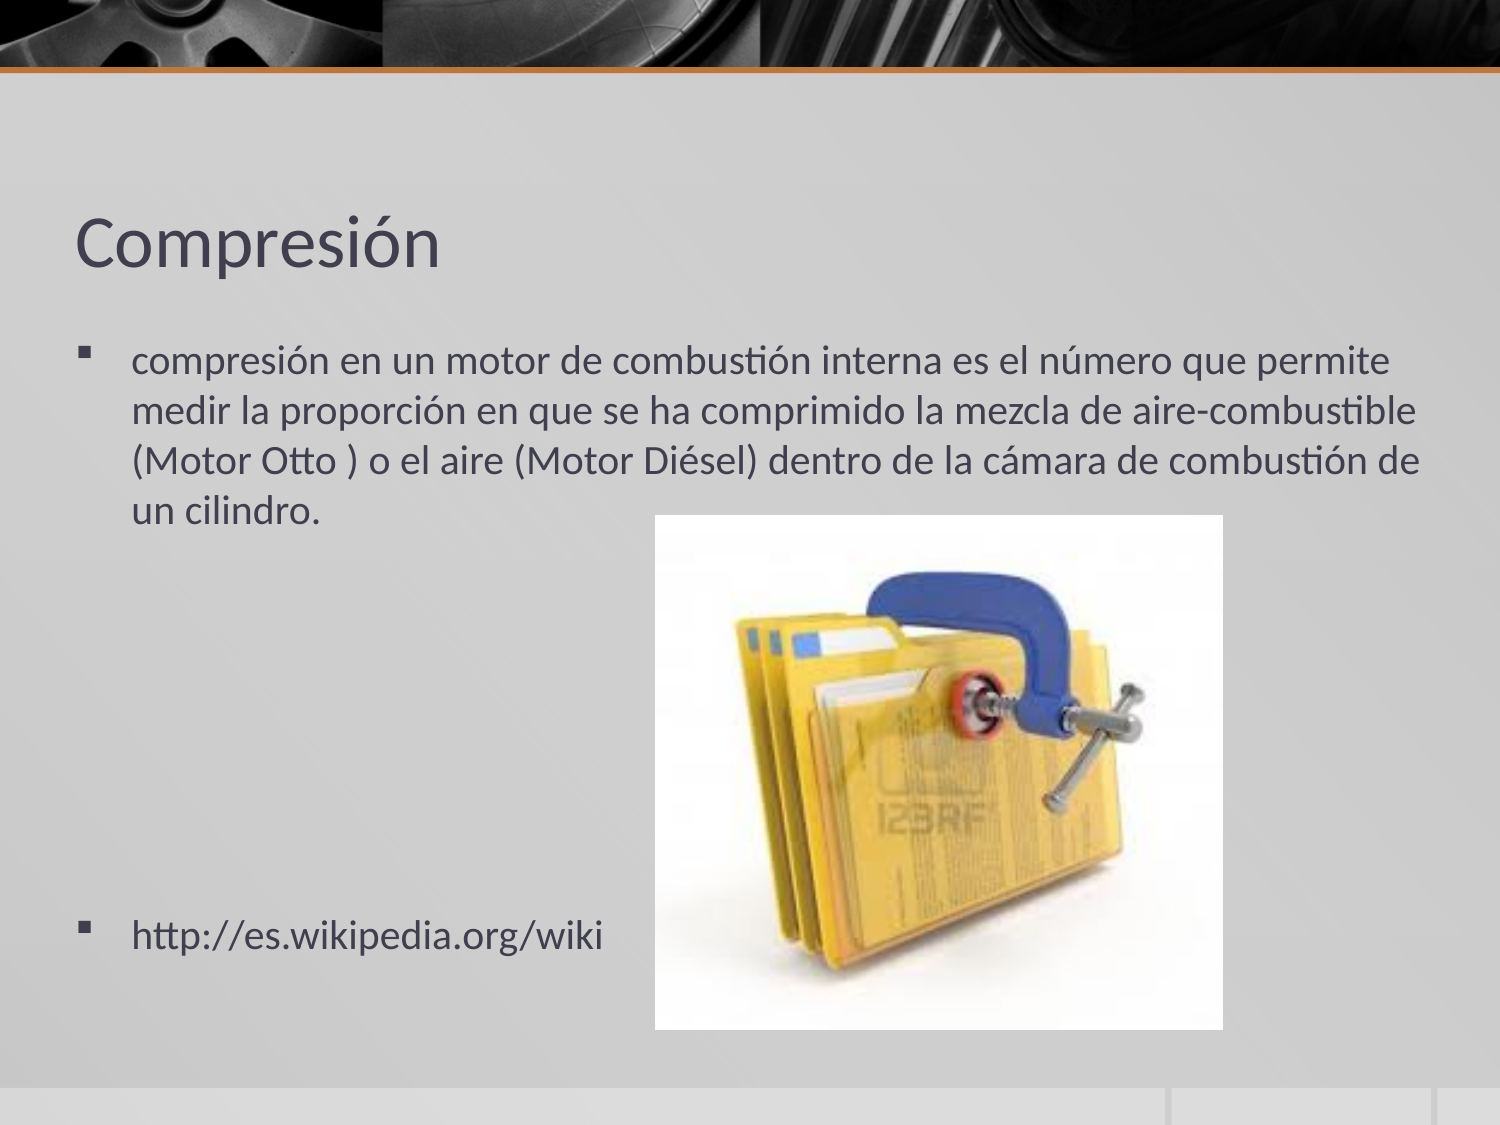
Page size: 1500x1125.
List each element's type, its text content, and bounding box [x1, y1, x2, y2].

title Compresión [75, 162, 1425, 313]
list compresión en un motor de combustión interna es el número que permite medir la proporción en que se ha comprimido la mezcla de aire-combustible (Motor Otto ) o el aire (Motor Diésel) dentro de la cámara de combustión de un cilindro. http://es.wikipedia.org/wiki [75, 324, 1425, 1005]
picture [655, 514, 1223, 1030]
picture [0, 0, 1500, 67]
